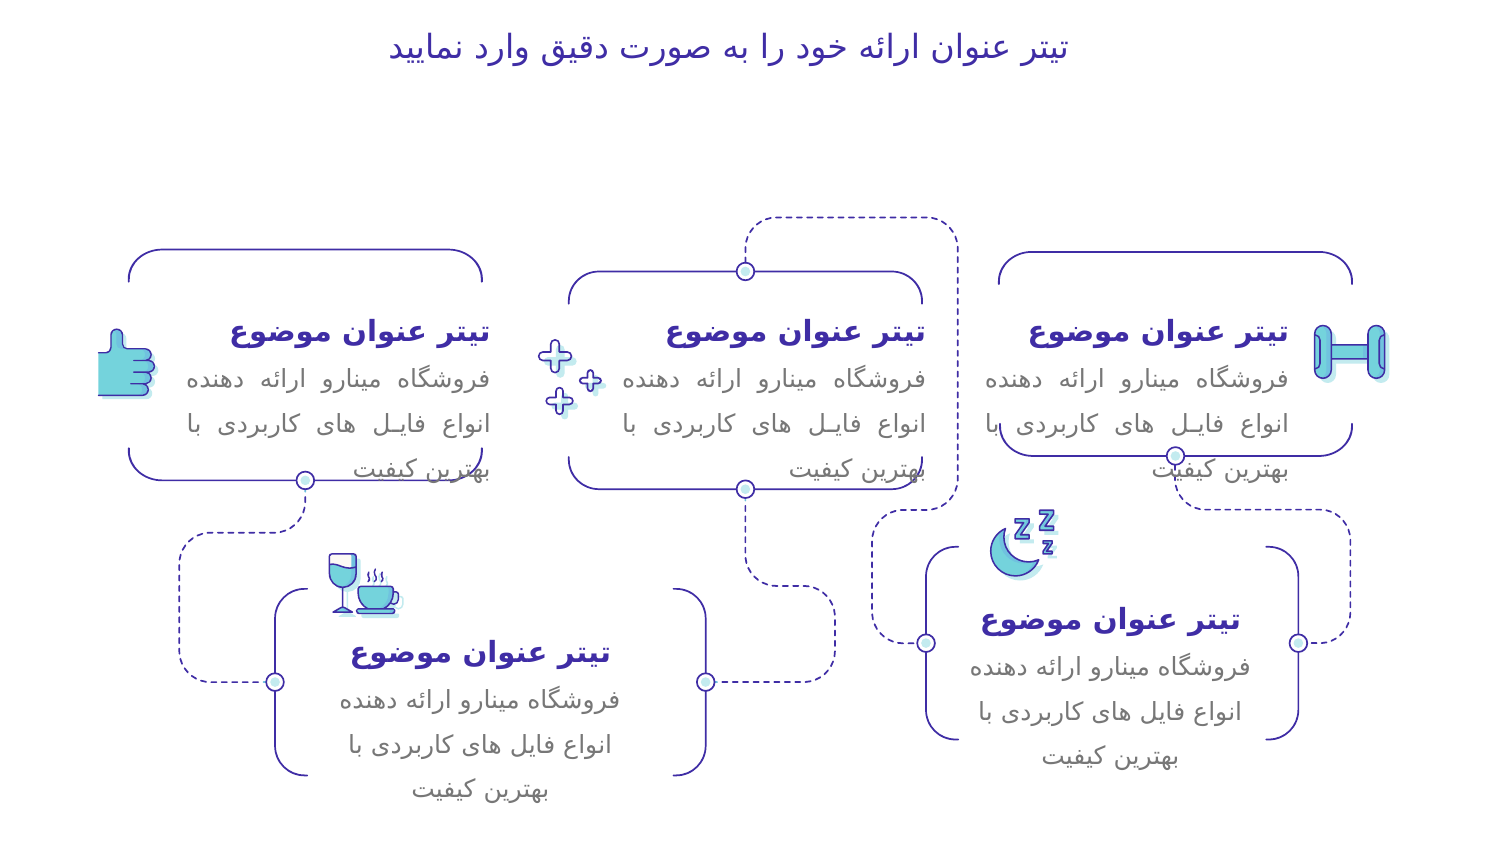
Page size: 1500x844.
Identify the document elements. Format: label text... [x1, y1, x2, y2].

text_box تیتر عنوان ارائه خود را به صورت دقیق وارد نمایید [225, 17, 1234, 73]
text_box تیتر عنوان موضوع فروشگاه مینارو ارائه دهنده انواع فایل های کاربردی با بهترین کیفیت [309, 784, 652, 811]
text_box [97, 216, 1390, 777]
